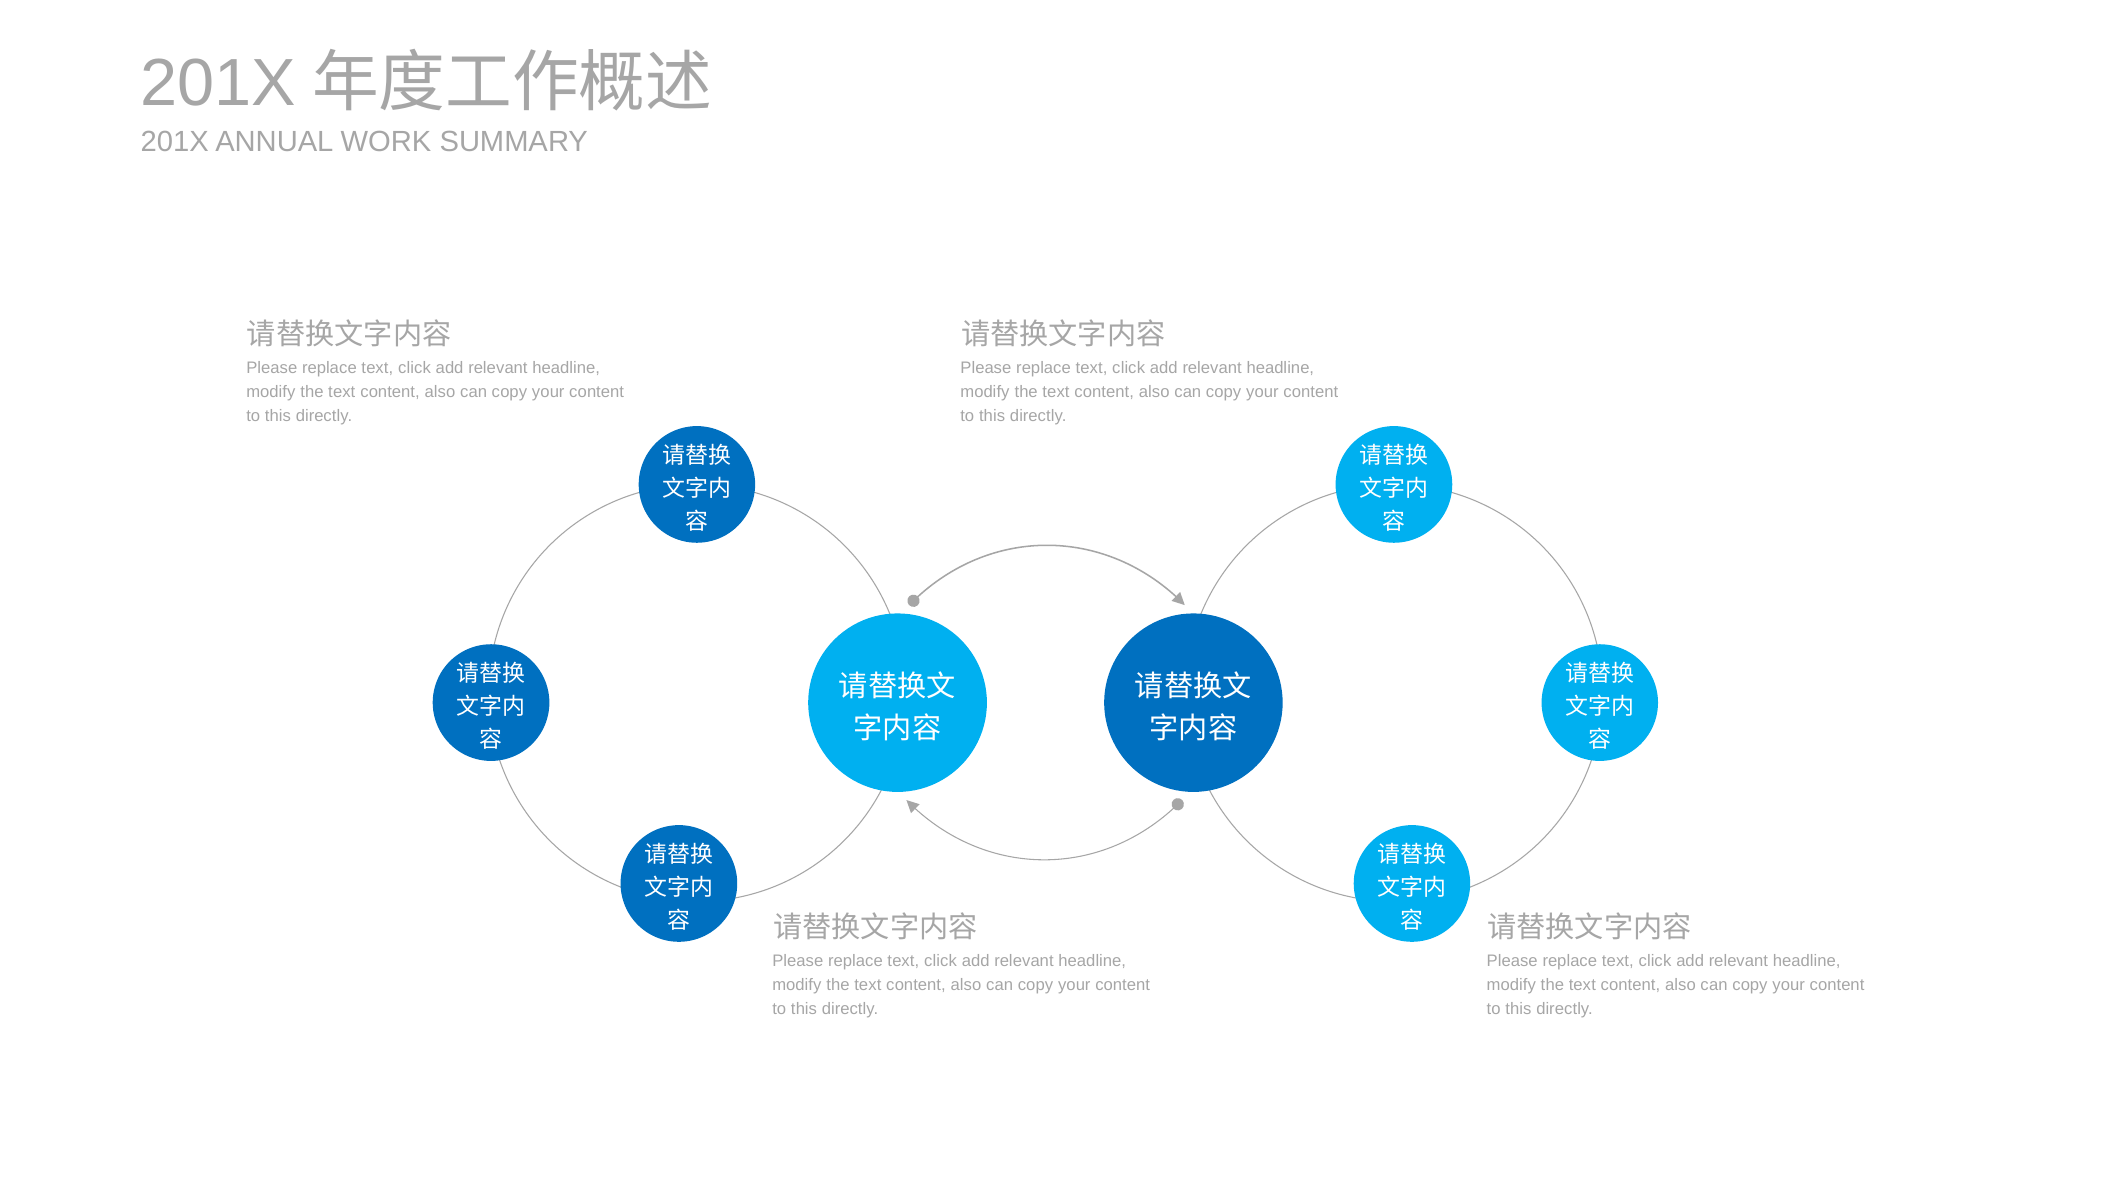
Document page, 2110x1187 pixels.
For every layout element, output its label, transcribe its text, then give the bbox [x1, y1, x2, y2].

text_box 请替换文字内容 [961, 308, 1167, 351]
text_box [906, 666, 1184, 860]
text_box 201X年度工作概述 [140, 38, 789, 119]
text_box [907, 545, 1185, 705]
text_box 请替换文字内容 [432, 644, 550, 761]
text_box 请替换文字内容 [1335, 426, 1453, 543]
text_box 201X ANNUAL WORK SUMMARY [140, 122, 602, 158]
text_box 请替换文字内容 [620, 825, 738, 942]
text_box [1201, 492, 1597, 898]
text_box 请替换文字内容 [1541, 644, 1659, 761]
text_box Please replace text, click add relevant headline, modify the text content, also can copy your content to this directly. [772, 945, 1160, 1018]
text_box Please replace text, click add relevant headline, modify the text content, also can copy your content to this directly. [960, 353, 1348, 425]
text_box 请替换文字内容 [808, 613, 987, 792]
text_box 请替换文字内容 [773, 901, 978, 944]
text_box 请替换文字内容 [1104, 613, 1283, 792]
text_box 请替换文字内容 [638, 426, 756, 543]
text_box Please replace text, click add relevant headline, modify the text content, also can copy your content to this directly. [1486, 945, 1874, 1018]
text_box 请替换文字内容 [246, 308, 452, 351]
text_box Please replace text, click add relevant headline, modify the text content, also can copy your content to this directly. [246, 353, 634, 425]
text_box [494, 492, 890, 898]
text_box 请替换文字内容 [1353, 825, 1471, 942]
text_box 请替换文字内容 [1487, 901, 1693, 944]
